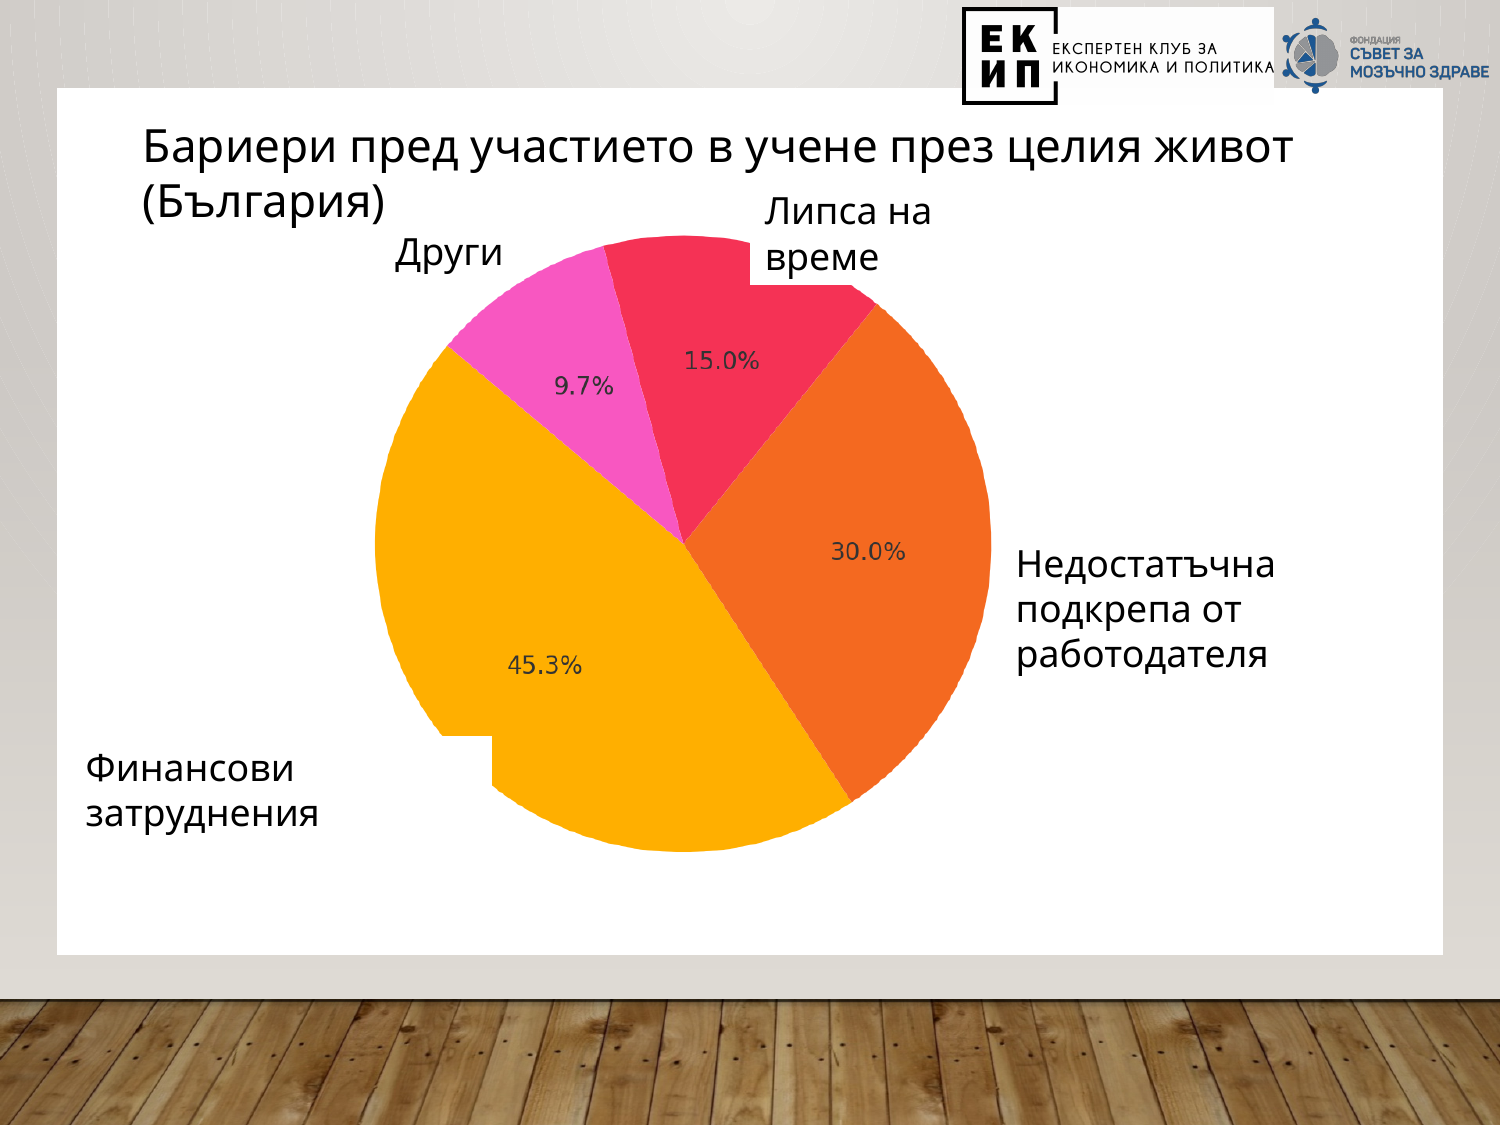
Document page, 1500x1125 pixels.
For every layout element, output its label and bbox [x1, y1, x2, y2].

picture [962, 7, 1500, 105]
picture [0, 999, 1500, 1125]
list [56, 88, 1444, 955]
